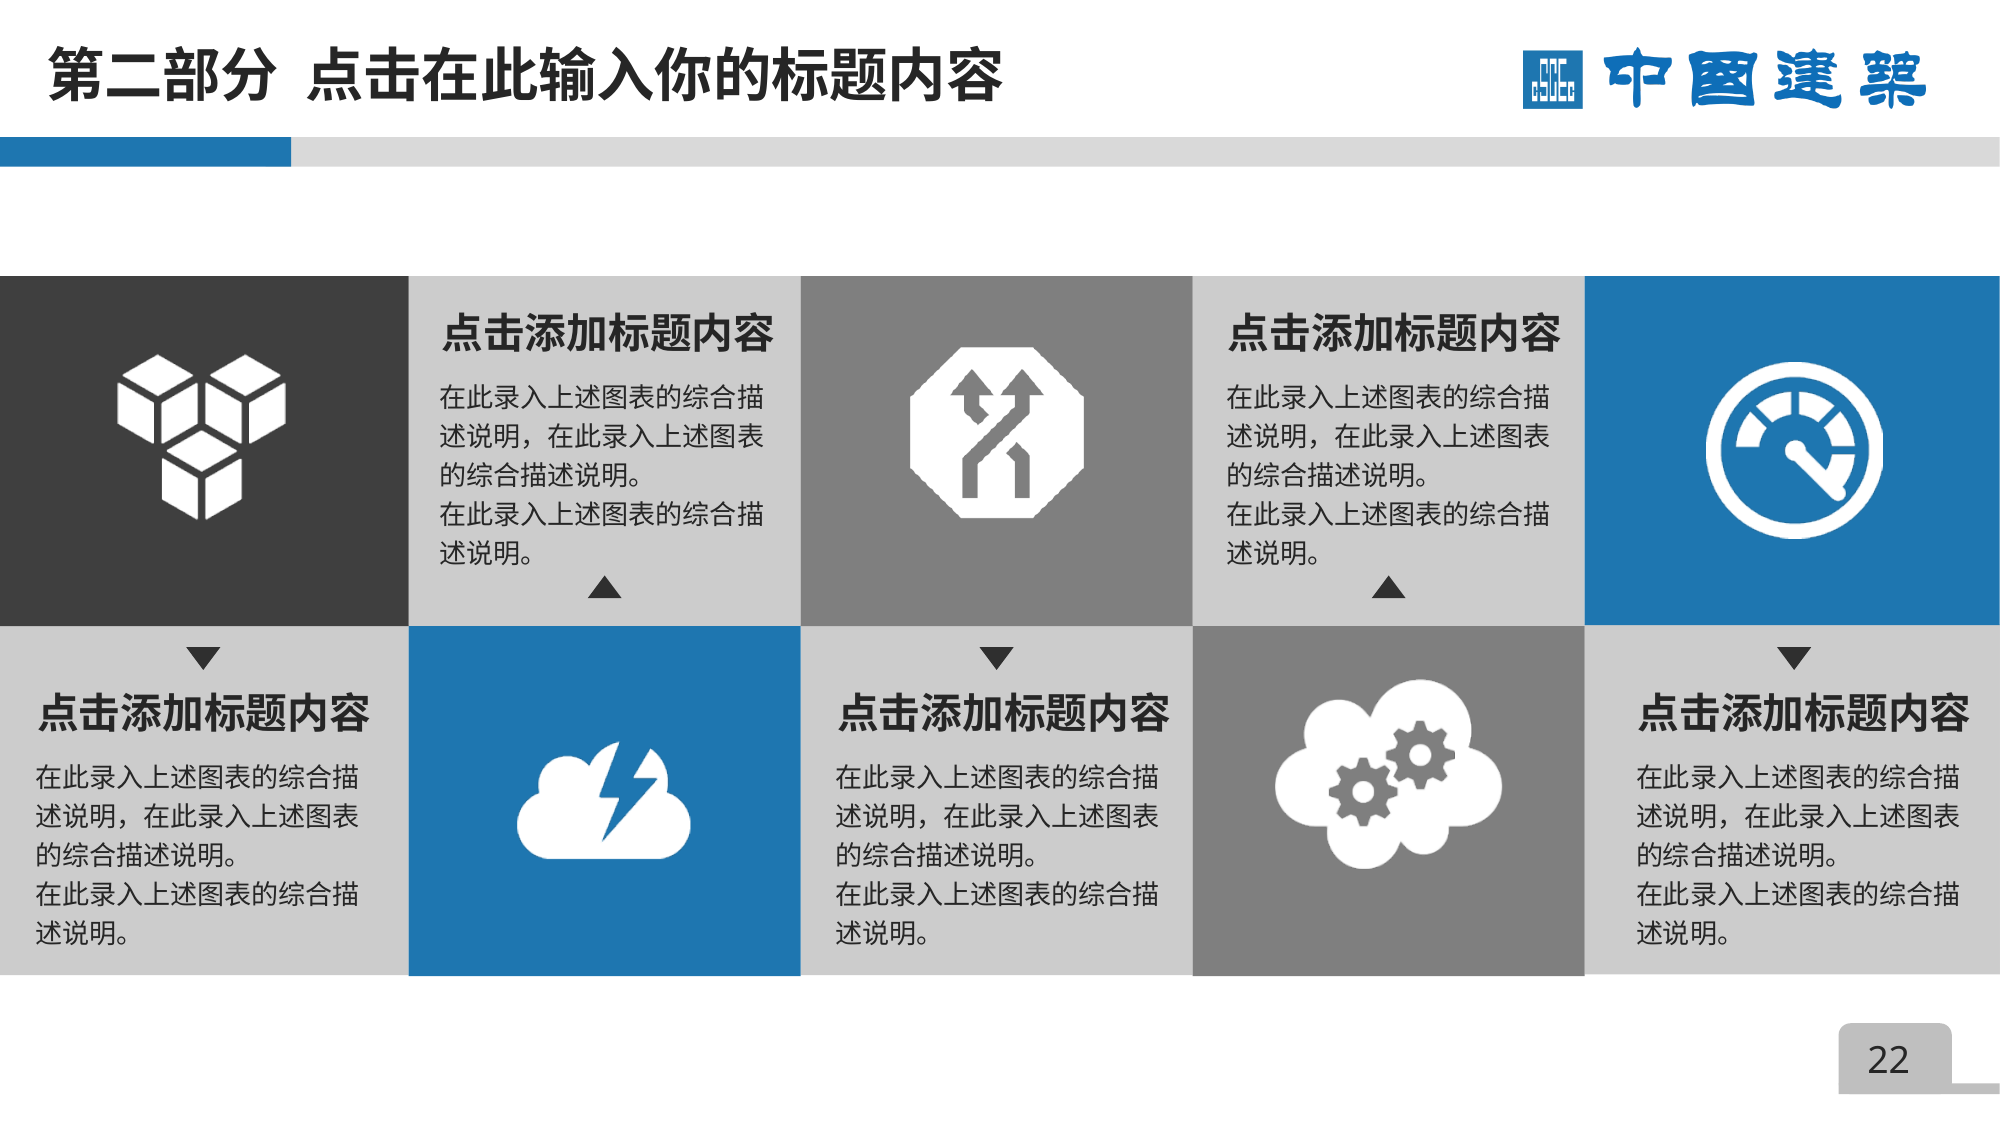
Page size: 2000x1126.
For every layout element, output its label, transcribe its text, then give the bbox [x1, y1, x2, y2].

text_box [407, 274, 801, 624]
text_box 在此录入上述图表的综合描述说明，在此录入上述图表的综合描述说明。 在此录入上述图表的综合描述说明。 [1211, 366, 1577, 576]
text_box [1777, 647, 1812, 670]
text_box 点击添加标题内容 [18, 677, 403, 747]
text_box 在此录入上述图表的综合描述说明，在此录入上述图表的综合描述说明。 在此录入上述图表的综合描述说明。 [820, 746, 1186, 957]
text_box 在此录入上述图表的综合描述说明，在此录入上述图表的综合描述说明。 在此录入上述图表的综合描述说明。 [20, 746, 386, 957]
text_box 点击添加标题内容 [422, 297, 795, 367]
text_box [587, 575, 622, 599]
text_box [0, 275, 409, 627]
text_box [0, 634, 403, 977]
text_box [408, 625, 801, 977]
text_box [1192, 625, 1585, 977]
text_box 点击添加标题内容 [1209, 297, 1579, 367]
text_box 点击添加标题内容 [818, 677, 1187, 747]
text_box [1589, 634, 2000, 976]
text_box [979, 647, 1014, 670]
text_box 在此录入上述图表的综合描述说明，在此录入上述图表的综合描述说明。 在此录入上述图表的综合描述说明。 [424, 366, 790, 576]
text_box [1584, 275, 2000, 626]
text_box 点击添加标题内容 [1618, 677, 2000, 747]
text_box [800, 275, 1193, 627]
text_box [1191, 274, 1585, 624]
text_box 第二部分 点击在此输入你的标题内容 [31, 31, 1083, 116]
text_box [1371, 575, 1406, 599]
text_box 在此录入上述图表的综合描述说明，在此录入上述图表的综合描述说明。 在此录入上述图表的综合描述说明。 [1621, 746, 1987, 957]
text_box [186, 647, 221, 670]
text_box [805, 634, 1187, 977]
picture [1523, 47, 1926, 109]
